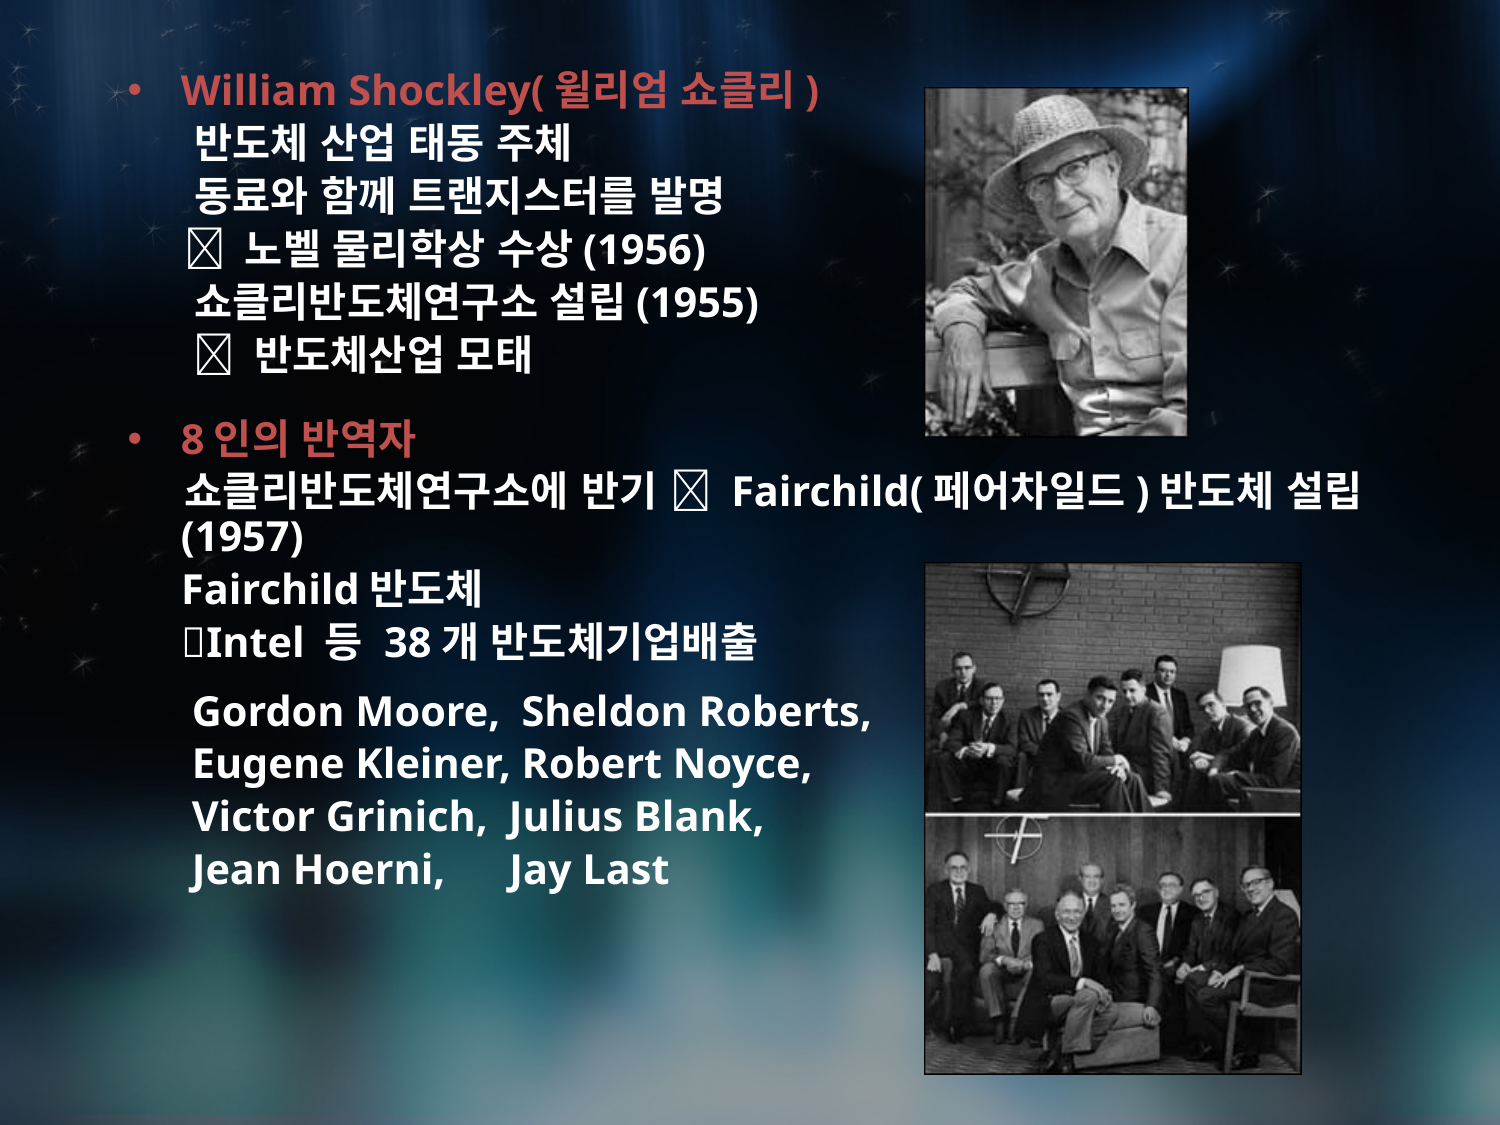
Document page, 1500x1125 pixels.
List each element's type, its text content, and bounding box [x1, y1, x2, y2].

picture [0, 0, 1500, 1125]
text_box William Shockley(윌리엄 쇼클리) 반도체 산업 태동 주체 동료와 함께 트랜지스터를 발명  노벨 물리학상 수상(1956) 쇼클리반도체연구소 설립(1955)  반도체산업 모태 8인의 반역자 쇼클리반도체연구소에 반기  Fairchild(페어차일드)반도체 설립(1957) Fairchild반도체 Intel 등 38개 반도체기업배출 Gordon Moore, Sheldon Roberts, Eugene Kleiner, Robert Noyce, Victor Grinich, Julius Blank, Jean Hoerni, Jay Last [112, 62, 1388, 963]
